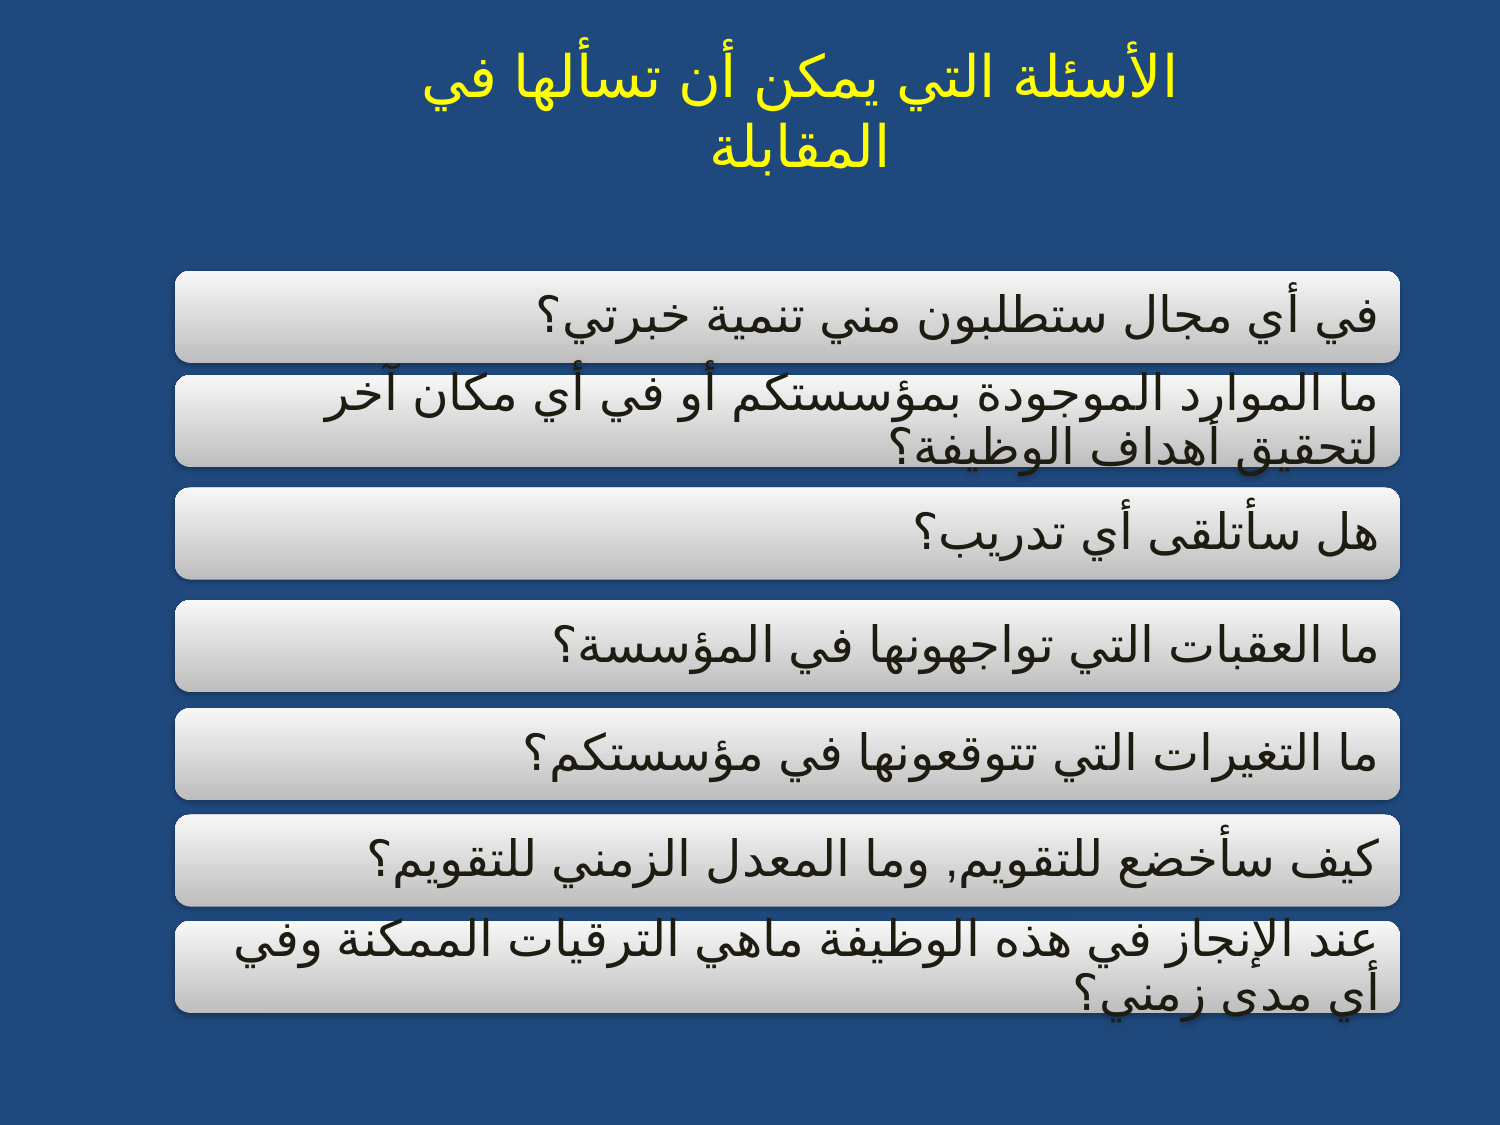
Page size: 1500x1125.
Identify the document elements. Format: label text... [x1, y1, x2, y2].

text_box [174, 249, 1401, 1059]
title الأسئلة التي يمكن أن تسألها في المقابلة [312, 62, 1288, 156]
